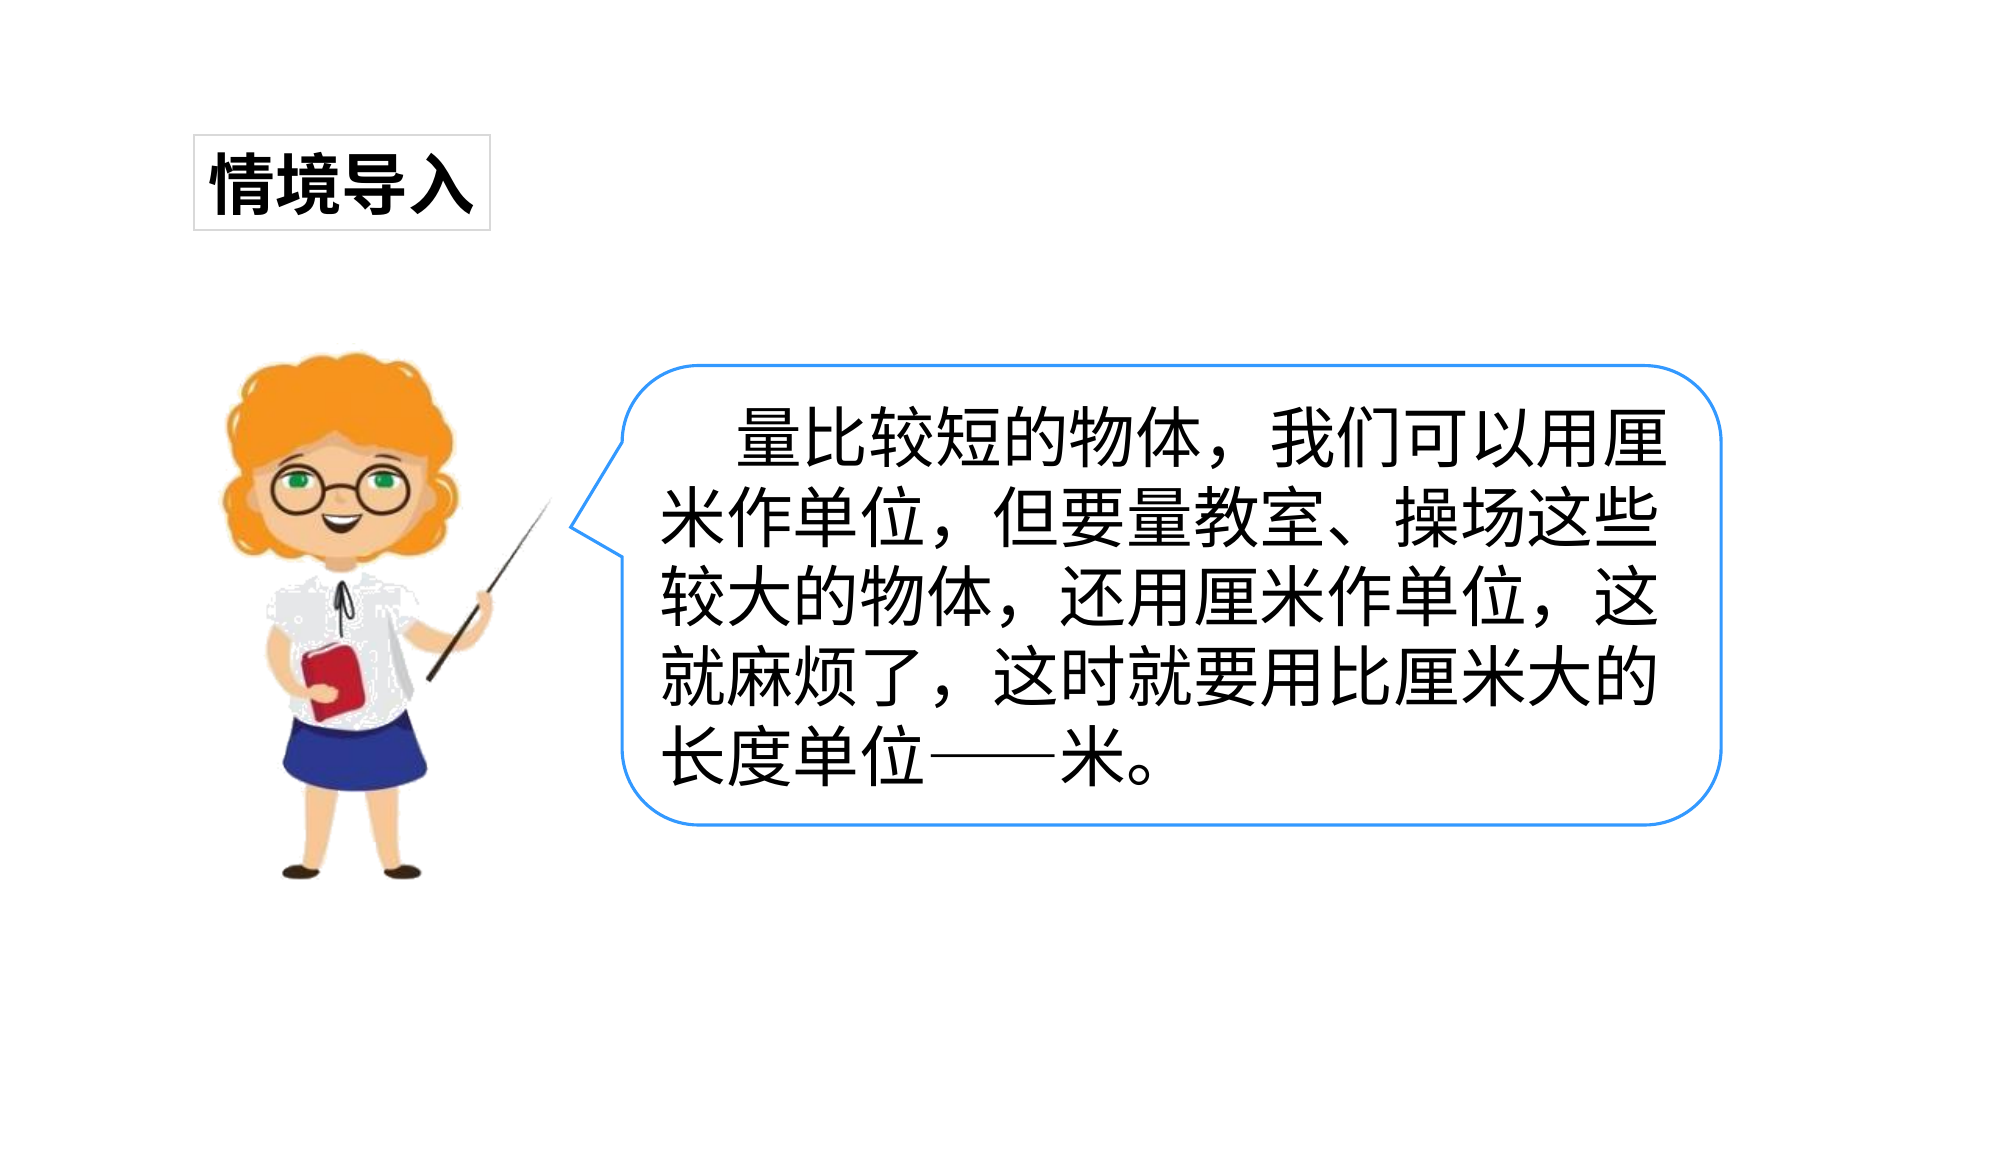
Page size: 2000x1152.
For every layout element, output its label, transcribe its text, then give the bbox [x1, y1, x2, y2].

picture [200, 343, 554, 894]
text_box 量比较短的物体，我们可以用厘米作单位，但要量教室、操场这些较大的物体，还用厘米作单位，这就麻烦了，这时就要用比厘米大的长度单位——米。 [570, 365, 1722, 826]
text_box 情境导入 [193, 135, 491, 230]
